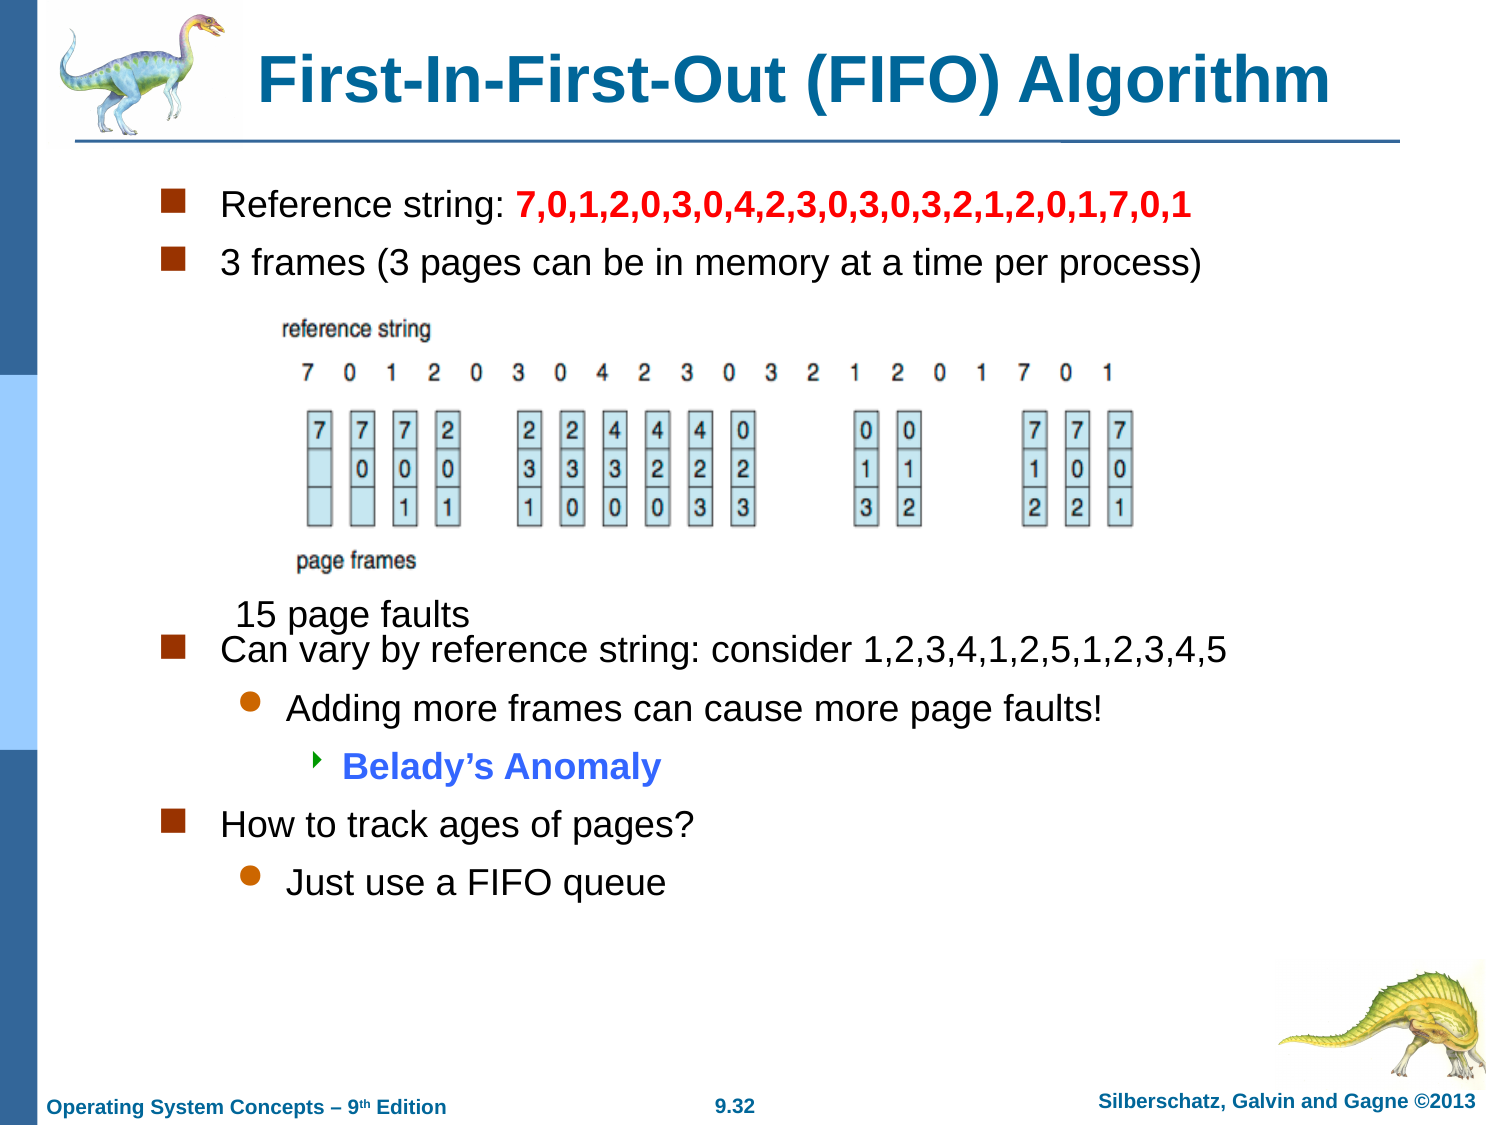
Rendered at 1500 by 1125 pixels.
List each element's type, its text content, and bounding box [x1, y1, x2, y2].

text_box 15 page faults [220, 582, 486, 642]
picture [1344, 959, 1486, 1090]
picture [46, 0, 243, 149]
picture [276, 303, 1151, 583]
title First-In-First-Out (FIFO) Algorithm [154, 28, 1438, 124]
list Reference string: 7,0,1,2,0,3,0,4,2,3,0,3,0,3,2,1,2,0,1,7,0,1 3 frames (3 pages can be in memory at a time per process) Can vary by reference string: consider 1,2,3,4,1,2,5,1,2,3,4,5 Adding more frames can cause more page faults! Belady’s Anomaly How to track ages of pages? Just use a FIFO queue [148, 172, 1344, 1119]
